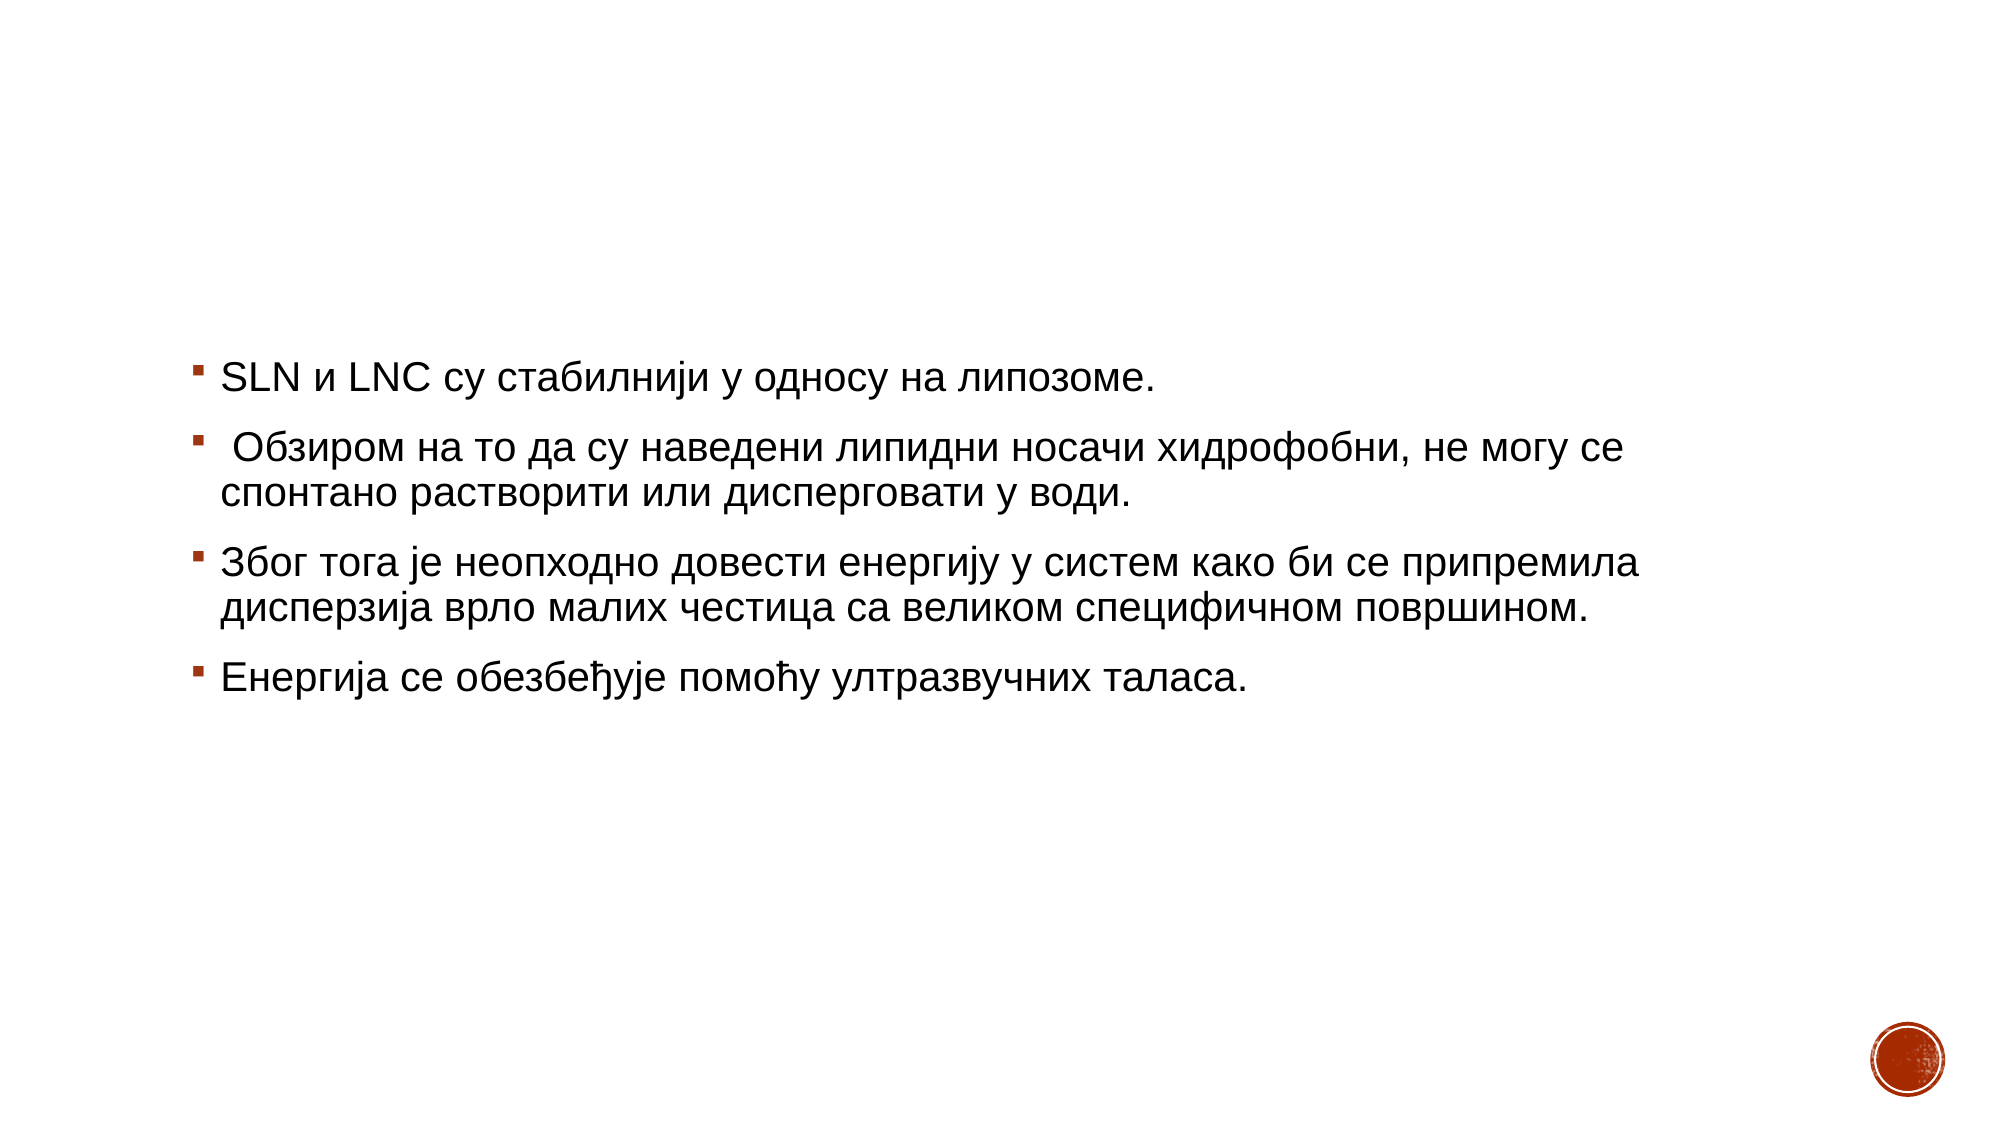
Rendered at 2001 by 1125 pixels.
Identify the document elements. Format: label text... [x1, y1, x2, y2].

list SLN и LNC су стабилнији у односу на липозоме. Обзиром на то да су наведени липидни носачи хидрофобни, не могу се спонтано растворити или дисперговати у води. Због тога је неопходно довести енергију у систем како би се припремила дисперзија врло малих честица са великом специфичном површином. Енергија се обезбеђује помоћу ултразвучних таласа. [175, 348, 1826, 1013]
